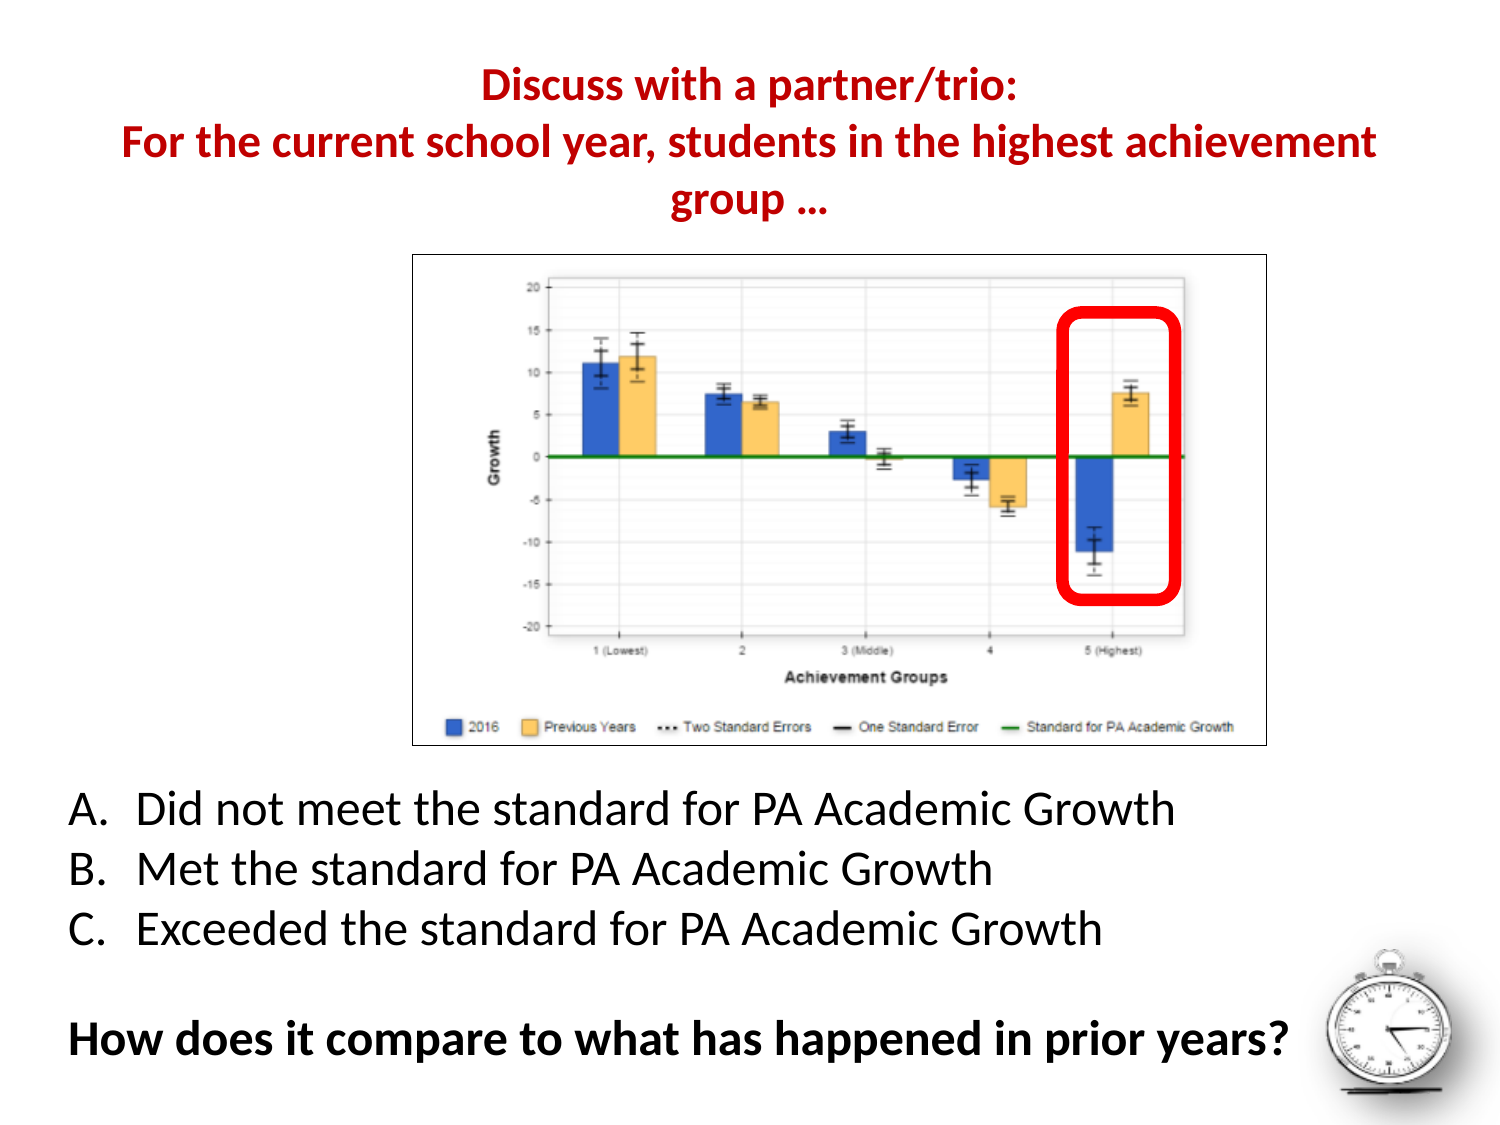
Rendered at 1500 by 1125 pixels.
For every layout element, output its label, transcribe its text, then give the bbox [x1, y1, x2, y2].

picture [412, 254, 1267, 746]
text_box Did not meet the standard for PA Academic Growth Met the standard for PA Academic Growth Exceeded the standard for PA Academic Growth How does it compare to what has happened in prior years? [53, 767, 1500, 1125]
picture [1313, 949, 1463, 1097]
title Discuss with a partner/trio: For the current school year, students in the highest achievement group … [75, 45, 1425, 233]
